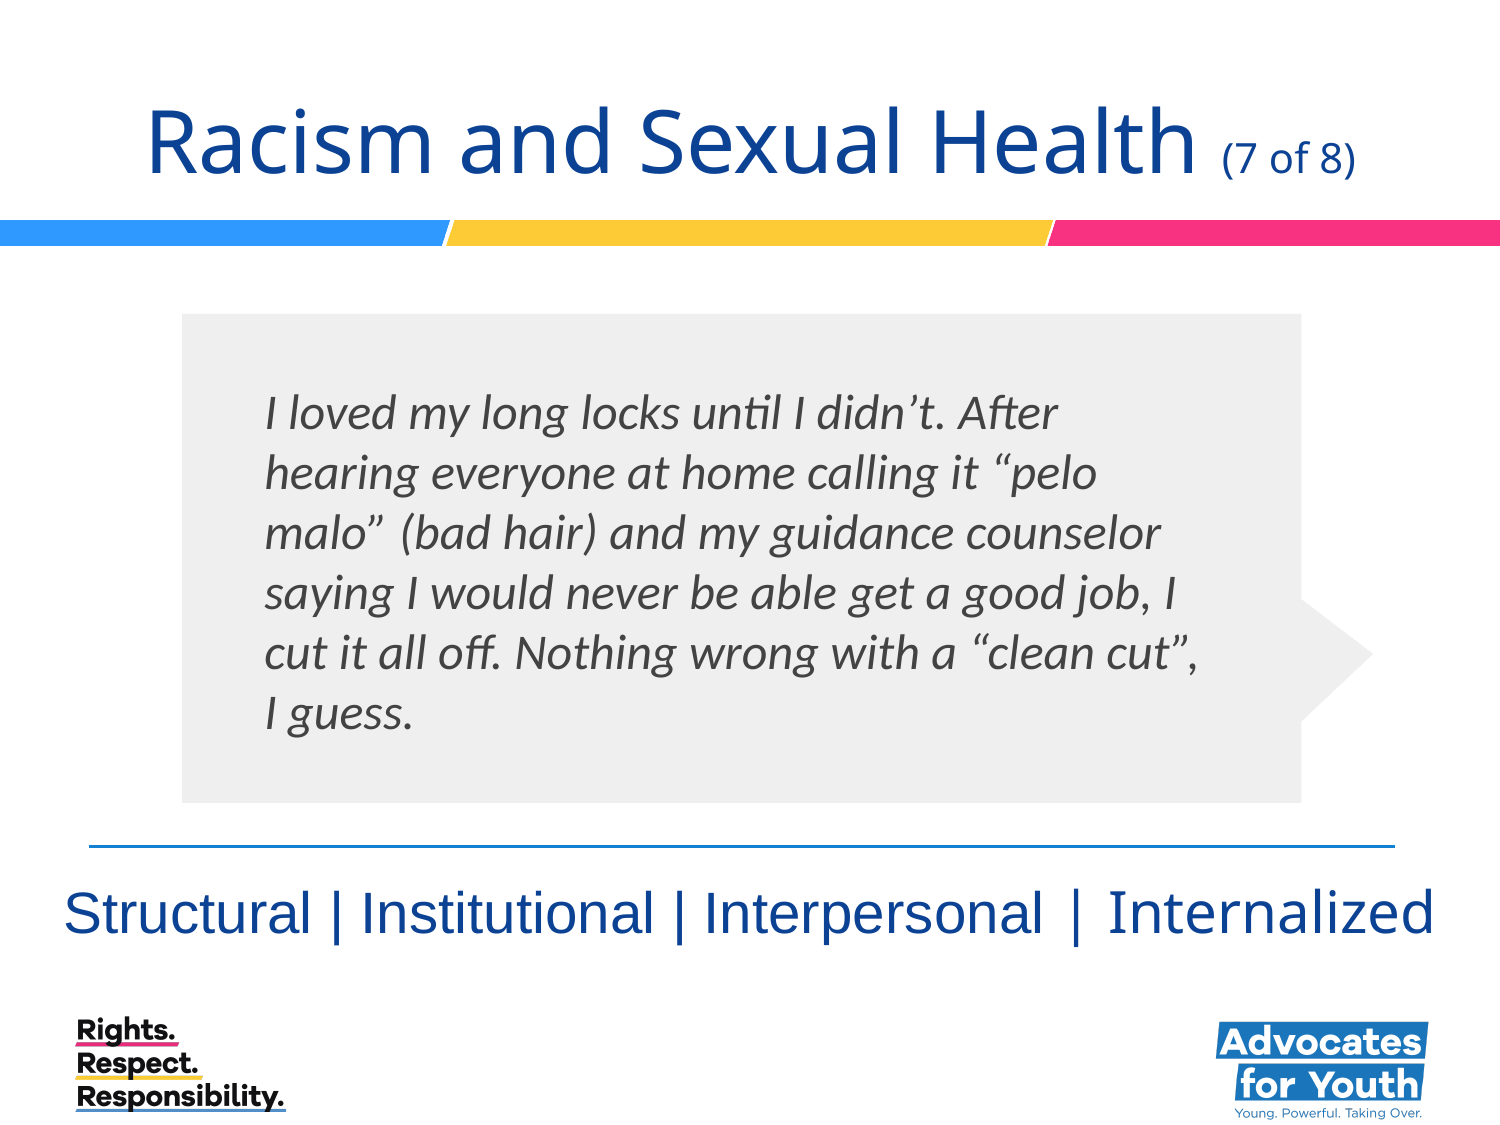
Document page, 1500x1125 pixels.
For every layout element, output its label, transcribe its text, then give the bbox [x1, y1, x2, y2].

text_box I loved my long locks until I didn’t. After hearing everyone at home calling it “pelo malo” (bad hair) and my guidance counselor saying I would never be able get a good job, I cut it all off. Nothing wrong with a “clean cut”, I guess. [249, 364, 1235, 815]
picture [0, 207, 1500, 258]
title Racism and Sexual Health (7 of 8) [75, 45, 1425, 233]
text_box [182, 313, 1374, 803]
list Structural | Institutional | Interpersonal | Internalized [0, 886, 1500, 1018]
